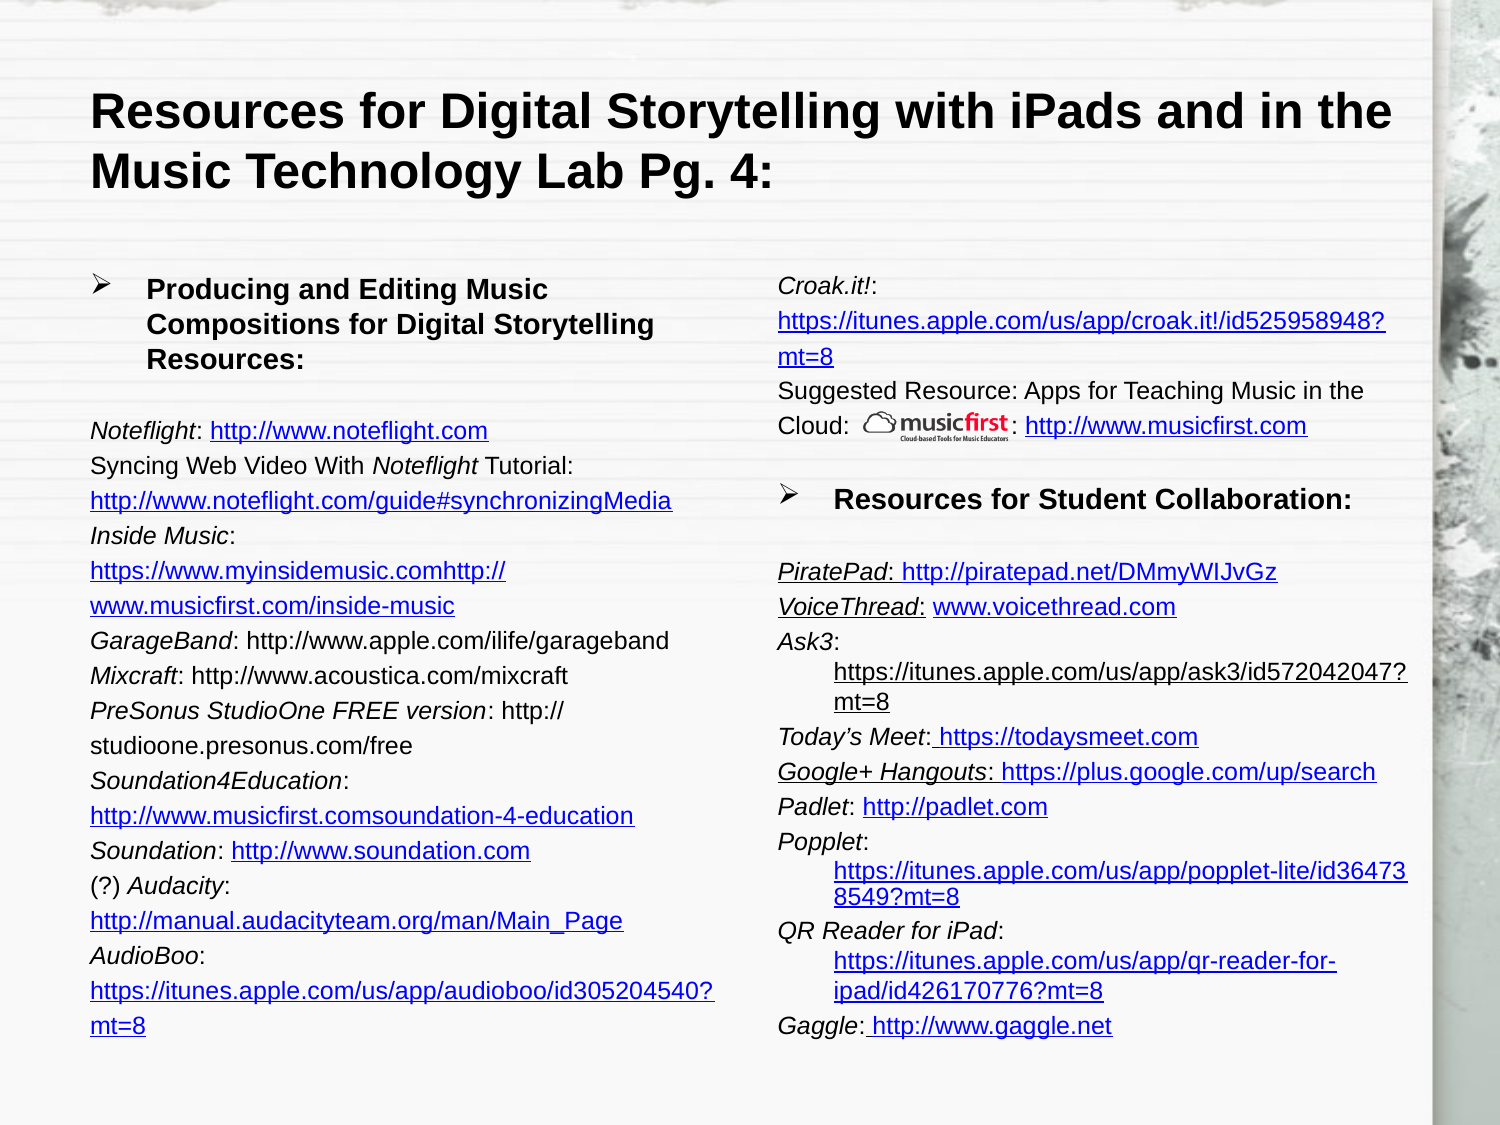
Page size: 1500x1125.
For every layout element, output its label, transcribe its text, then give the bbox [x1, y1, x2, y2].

picture [847, 407, 1032, 446]
list Producing and Editing Music Compositions for Digital Storytelling Resources: Noteflight: http://www.noteflight.com Syncing Web Video With Noteflight Tutorial: http://www.noteflight.com/guide#synchronizingMedia Inside Music: https://www.myinsidemusic.comhttp:// www.musicfirst.com/inside-music GarageBand: http://www.apple.com/ilife/garageband Mixcraft: http://www.acoustica.com/mixcraft PreSonus StudioOne FREE version: http:// studioone.presonus.com/free Soundation4Education: http://www.musicfirst.comsoundation-4-education Soundation: http://www.soundation.com (?) Audacity: http://manual.audacityteam.org/man/Main_Page AudioBoo: https://itunes.apple.com/us/app/audioboo/id305204540? mt=8 [74, 262, 738, 1125]
title Resources for Digital Storytelling with iPads and in the Music Technology Lab Pg. 4: [74, 44, 1426, 233]
picture [0, 0, 1500, 1125]
list Croak.it!: https://itunes.apple.com/us/app/croak.it!/id525958948? mt=8 Suggested Resource: Apps for Teaching Music in the Cloud: : http://www.musicfirst.com Resources for Student Collaboration: PiratePad: http://piratepad.net/DMmyWIJvGz VoiceThread: www.voicethread.com Ask3: https://itunes.apple.com/us/app/ask3/id572042047?mt=8 Today’s Meet: https://todaysmeet.com Google+ Hangouts: https://plus.google.com/up/search Padlet: http://padlet.com Popplet: https://itunes.apple.com/us/app/popplet-lite/id364738549?mt=8 QR Reader for iPad: https://itunes.apple.com/us/app/qr-reader-for- ipad/id426170776?mt=8 Gaggle: http://www.gaggle.net [762, 262, 1426, 1125]
